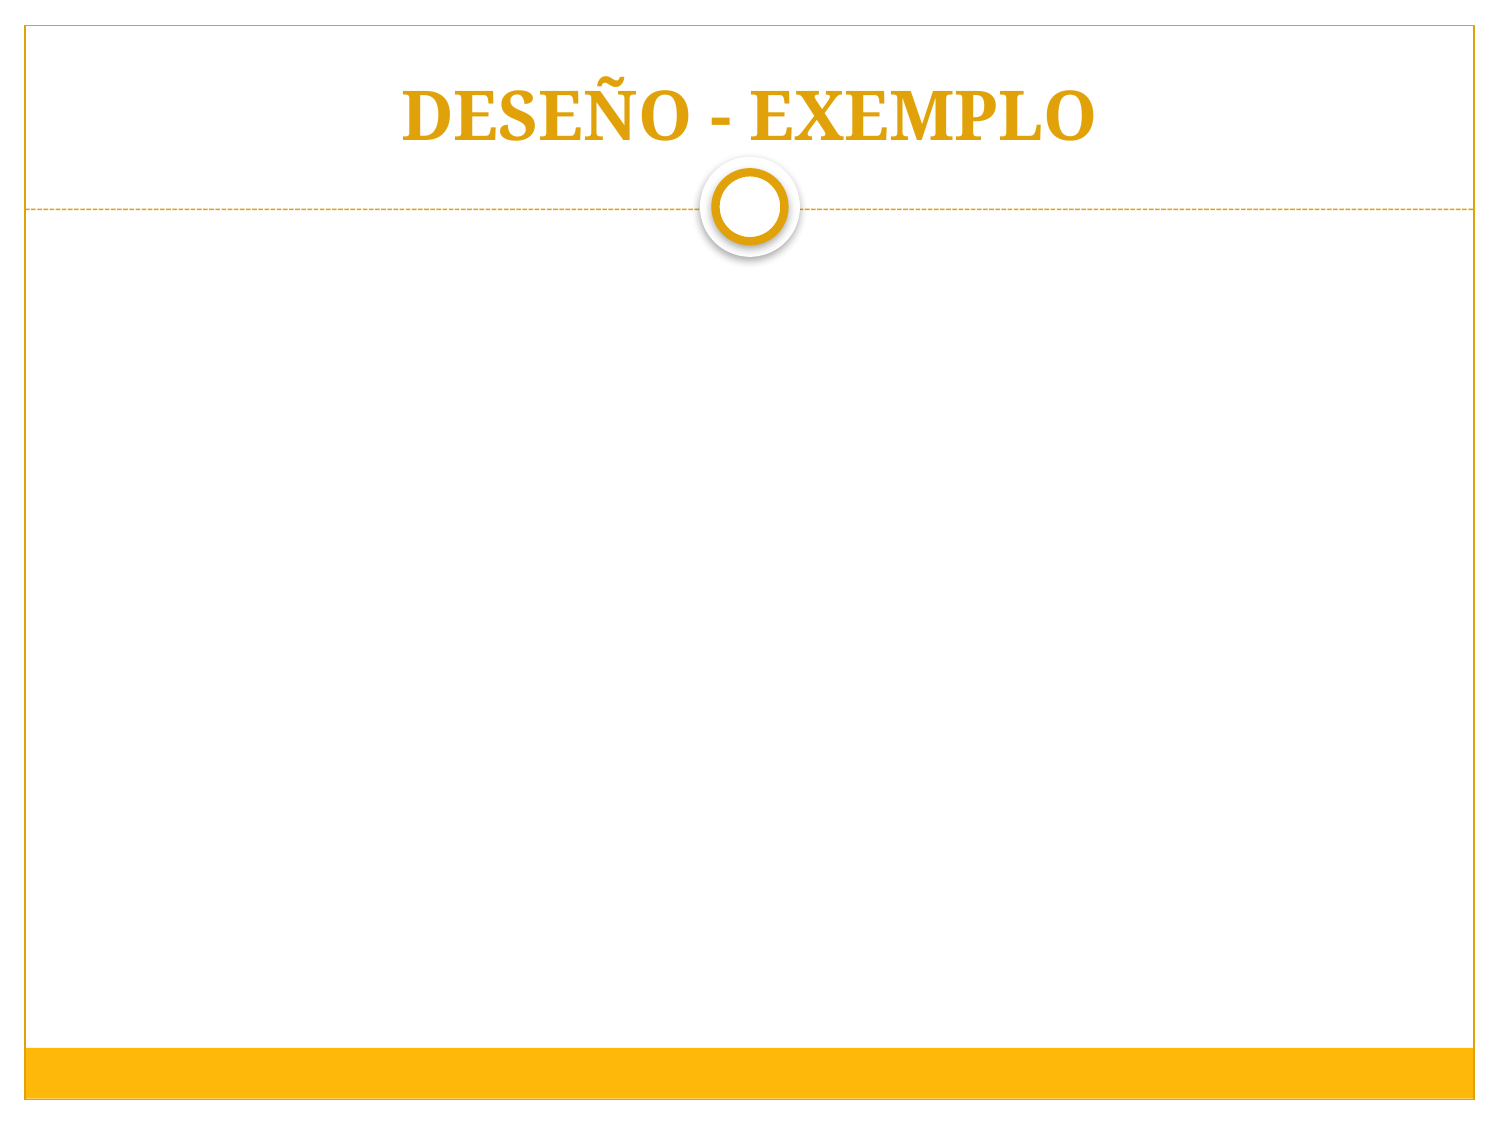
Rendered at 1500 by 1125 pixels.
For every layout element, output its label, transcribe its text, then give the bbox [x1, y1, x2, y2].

title DESEÑO - EXEMPLO [49, 37, 1450, 162]
